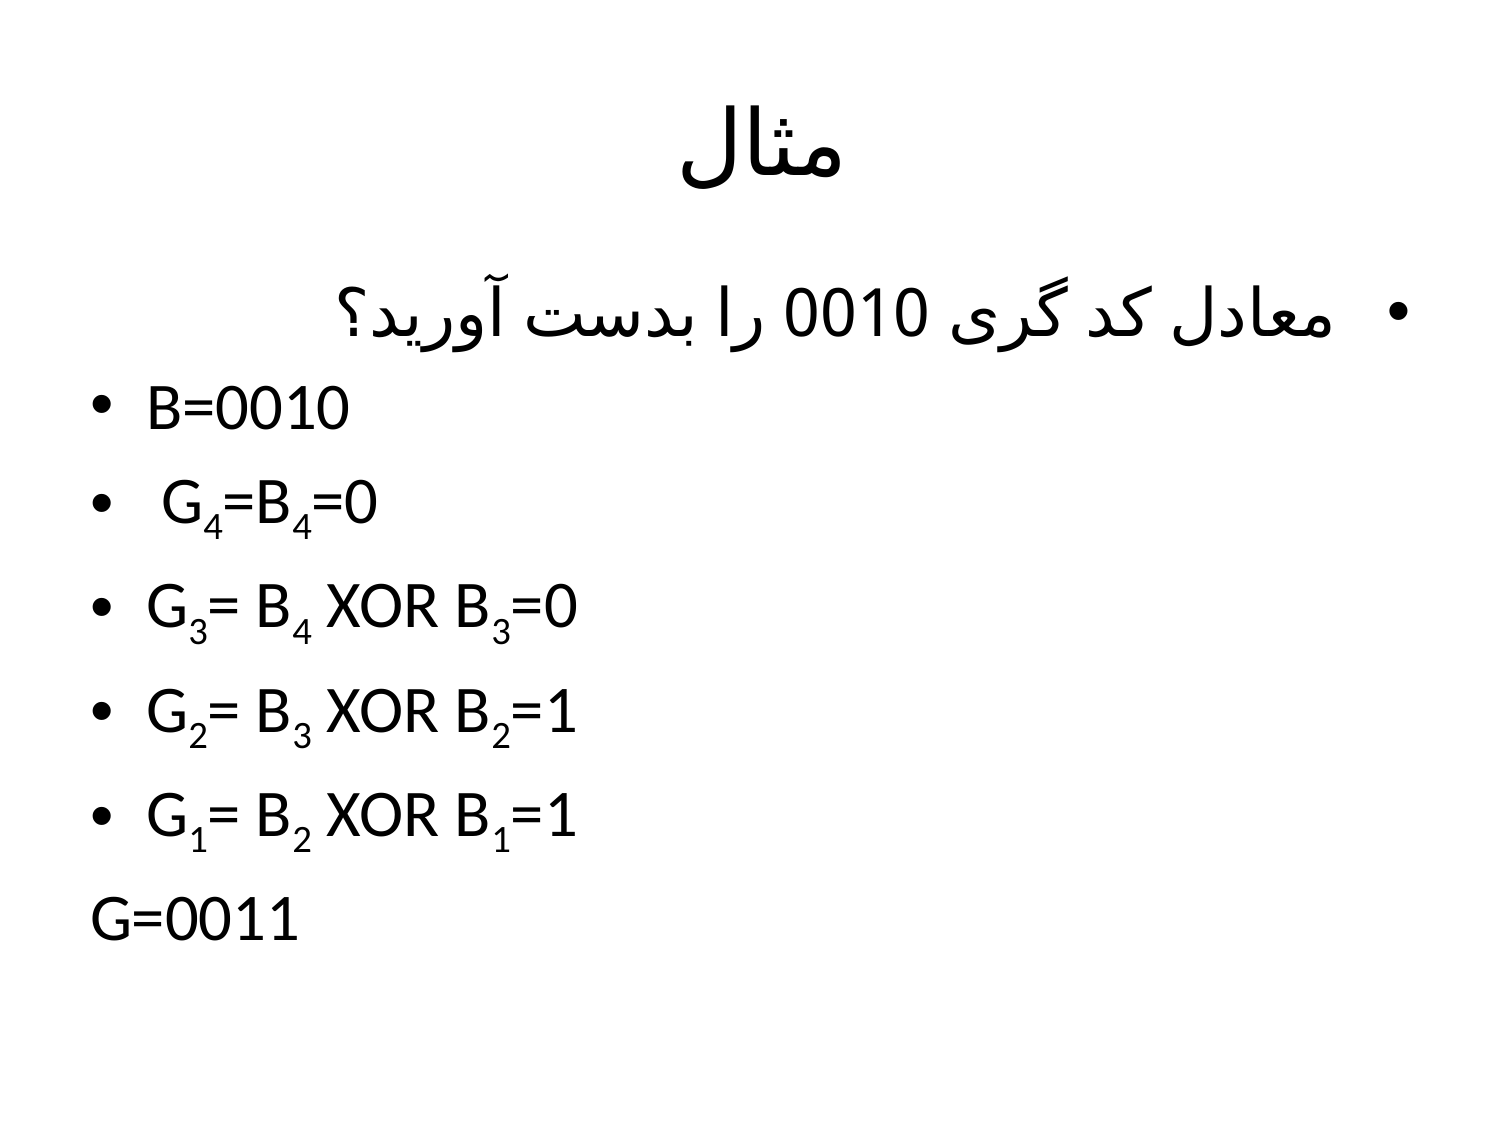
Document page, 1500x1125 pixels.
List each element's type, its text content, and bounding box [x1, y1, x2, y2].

title مثال [75, 45, 1425, 233]
list معادل کد گری 0010 را بدست آورید؟ B=0010 G4=B4=0 G3= B4 XOR B3=0 G2= B3 XOR B2=1 G1= B2 XOR B1=1 G=0011 [75, 262, 1425, 1005]
